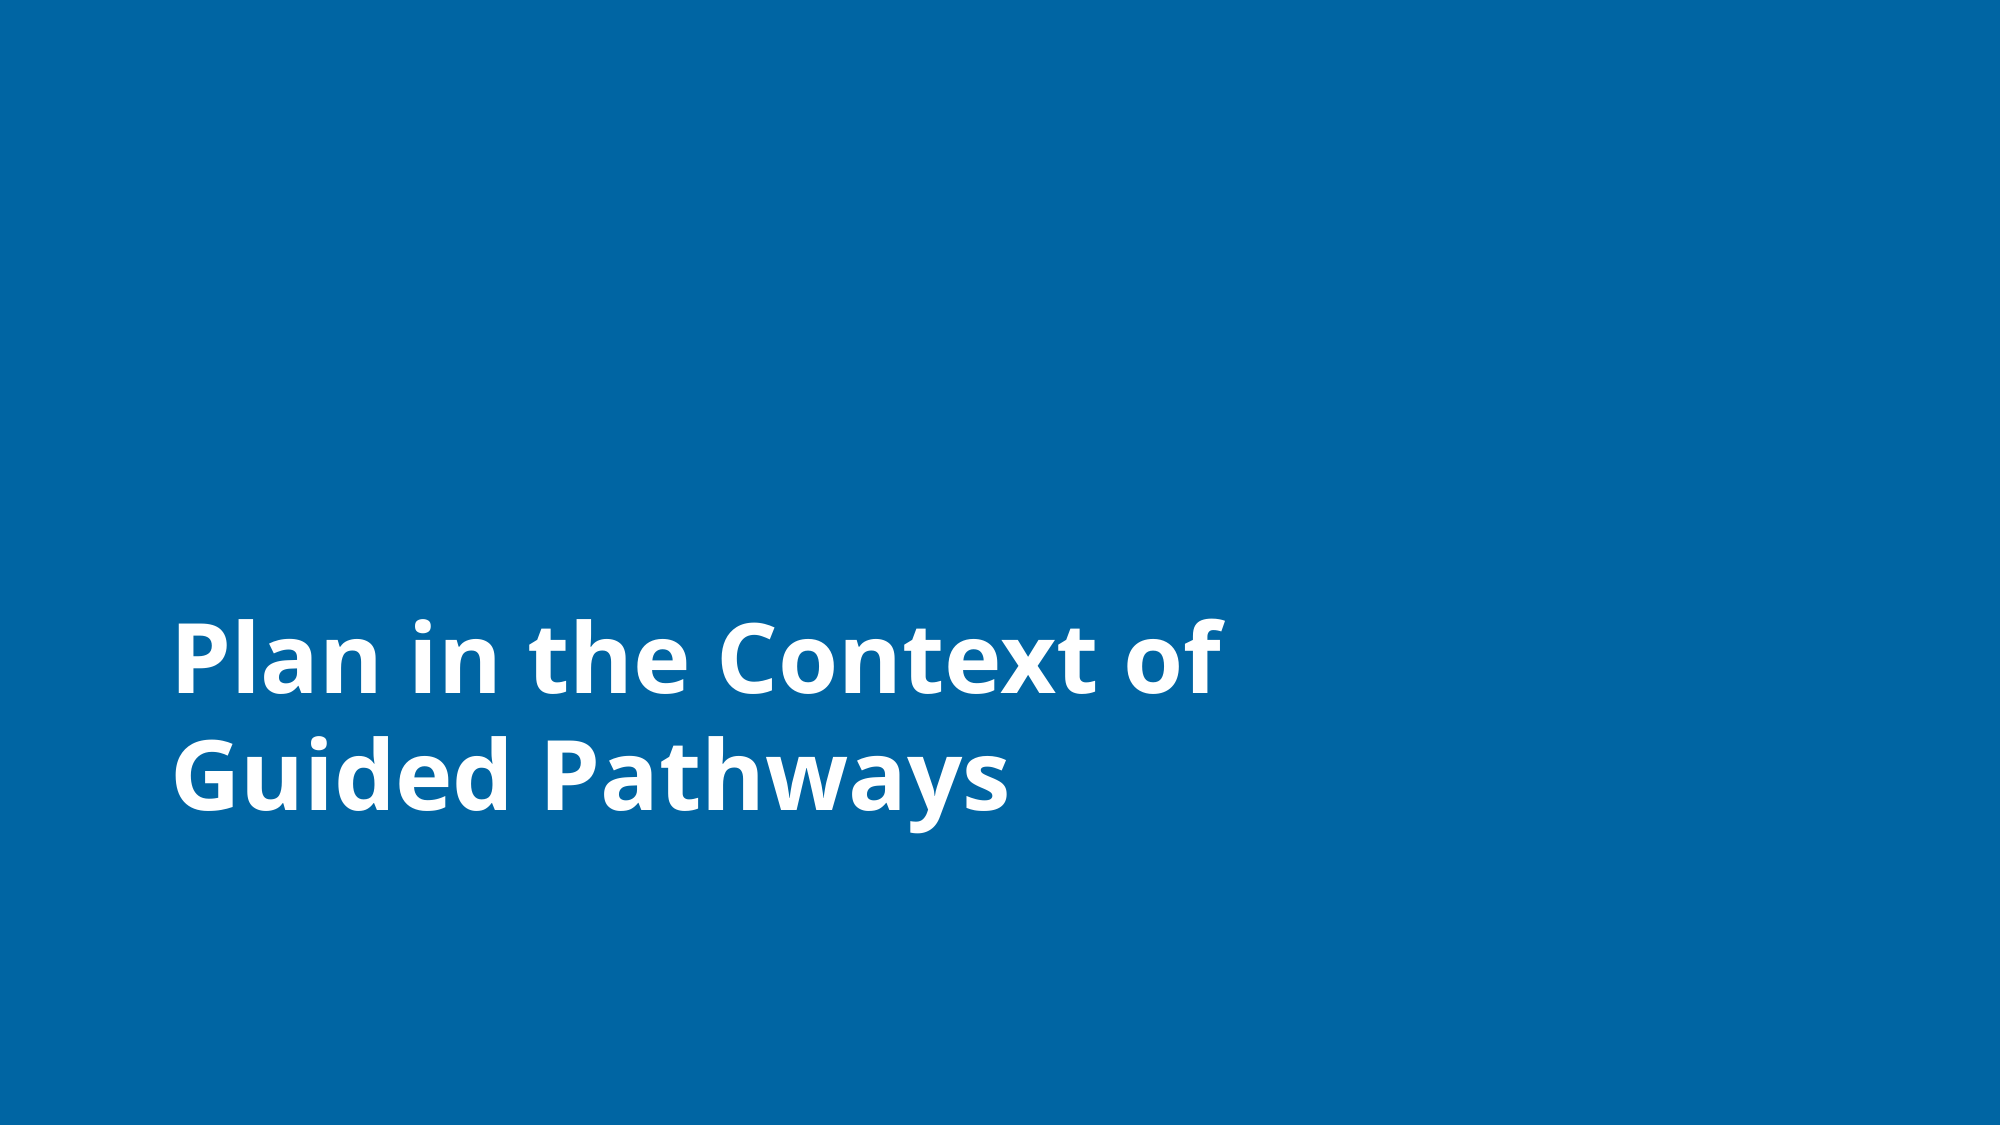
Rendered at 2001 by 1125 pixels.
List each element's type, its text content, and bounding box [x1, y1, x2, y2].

title Plan in the Context of Guided Pathways [150, 596, 1424, 850]
